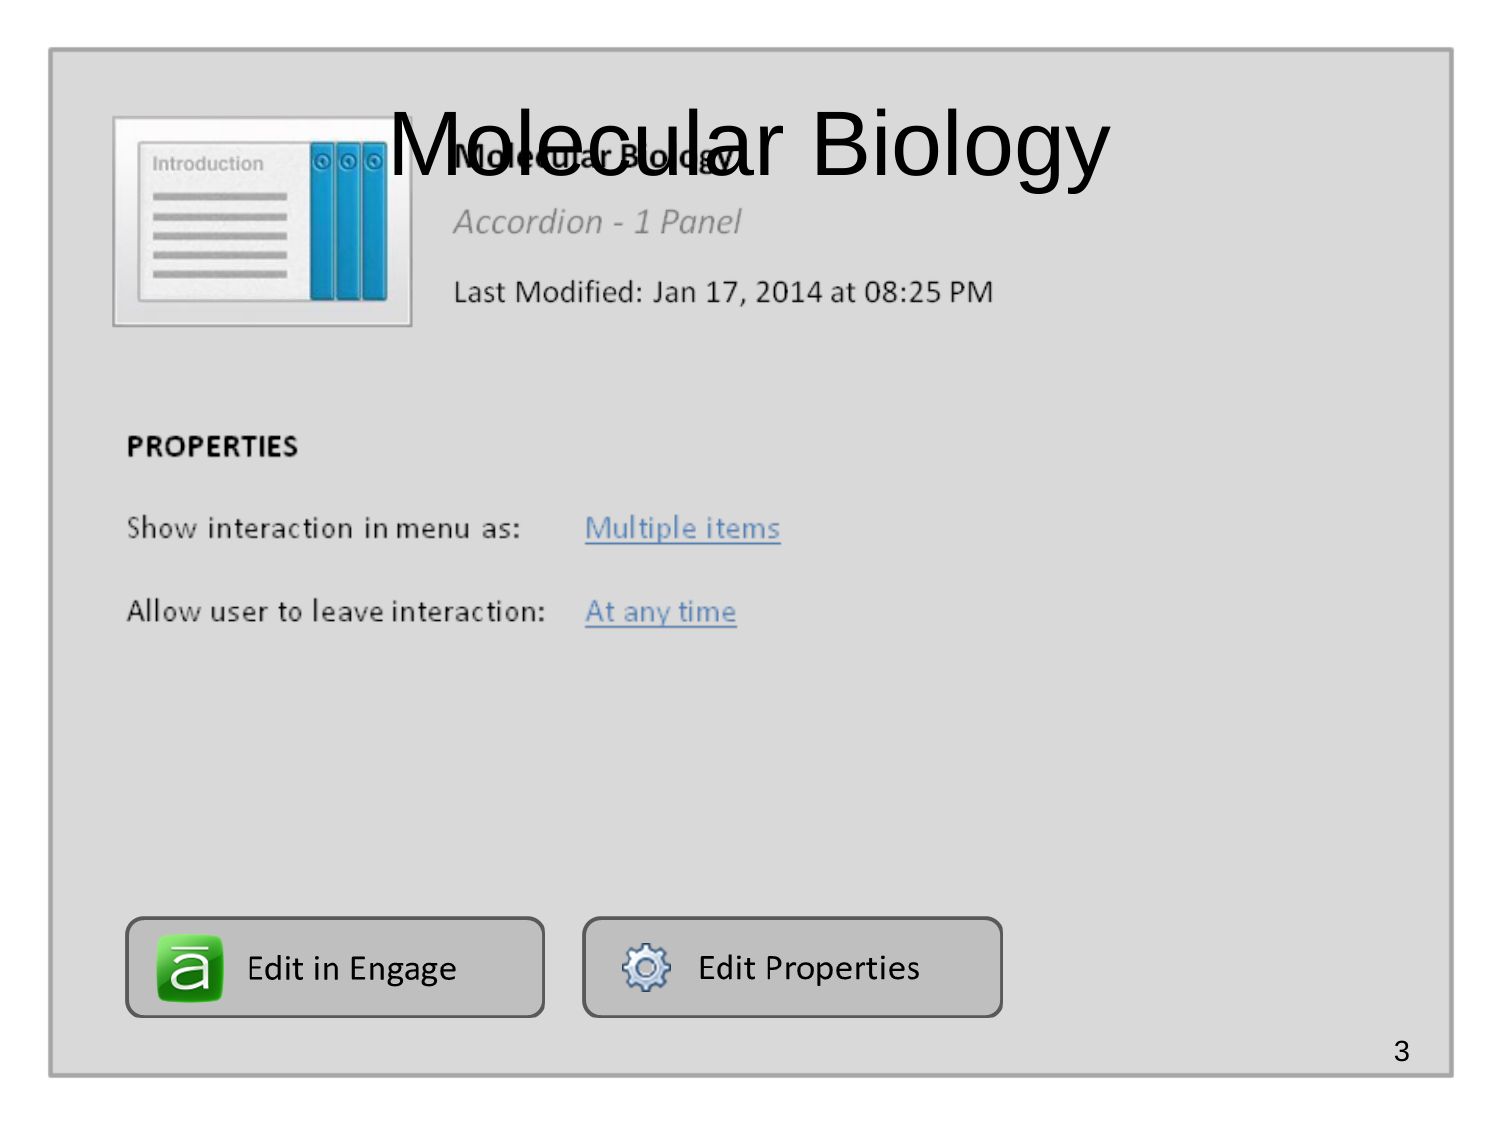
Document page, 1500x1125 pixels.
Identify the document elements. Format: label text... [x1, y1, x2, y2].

title Molecular Biology [75, 45, 1425, 233]
picture [0, 0, 1500, 1125]
slide_number 3 [1074, 1024, 1426, 1103]
